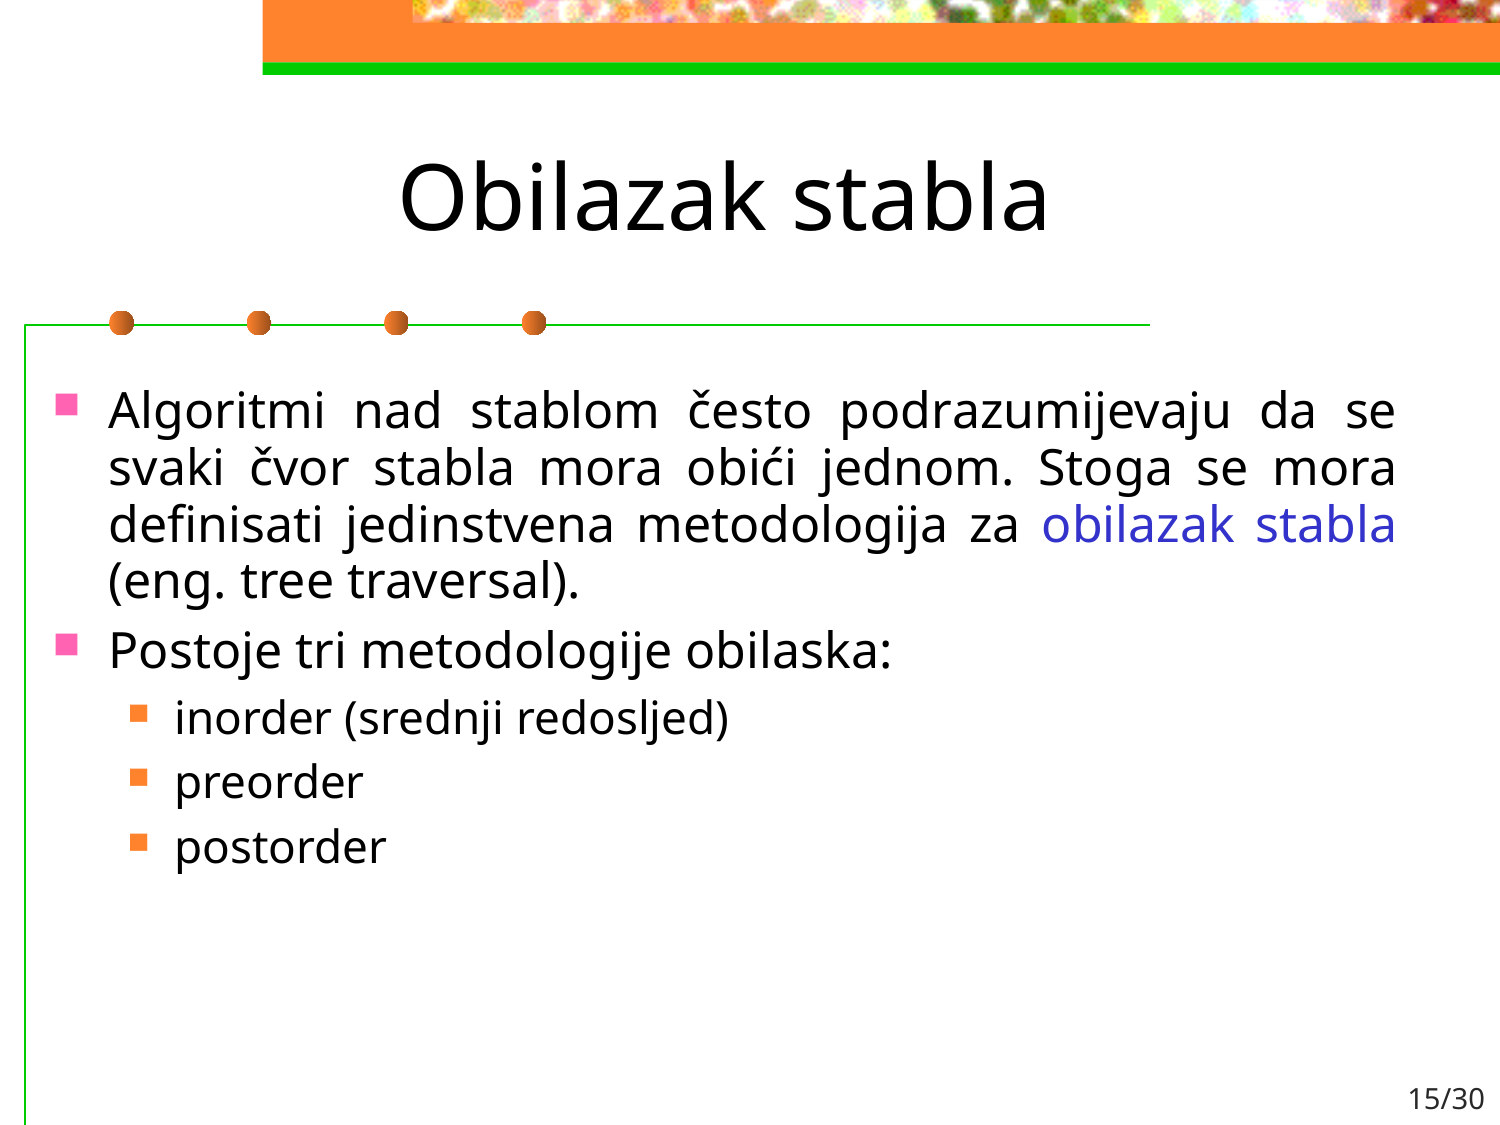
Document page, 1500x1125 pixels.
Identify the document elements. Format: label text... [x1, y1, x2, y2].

text_box 15/30 [1374, 1072, 1500, 1123]
picture [412, 0, 1500, 23]
list Algoritmi nad stablom često podrazumijevaju da se svaki čvor stabla mora obići jednom. Stoga se mora definisati jedinstvena metodologija za obilazak stabla (eng. tree traversal). Postoje tri metodologije obilaska: inorder (srednji redosljed) preorder postorder [37, 375, 1413, 888]
title Obilazak stabla [87, 99, 1363, 288]
